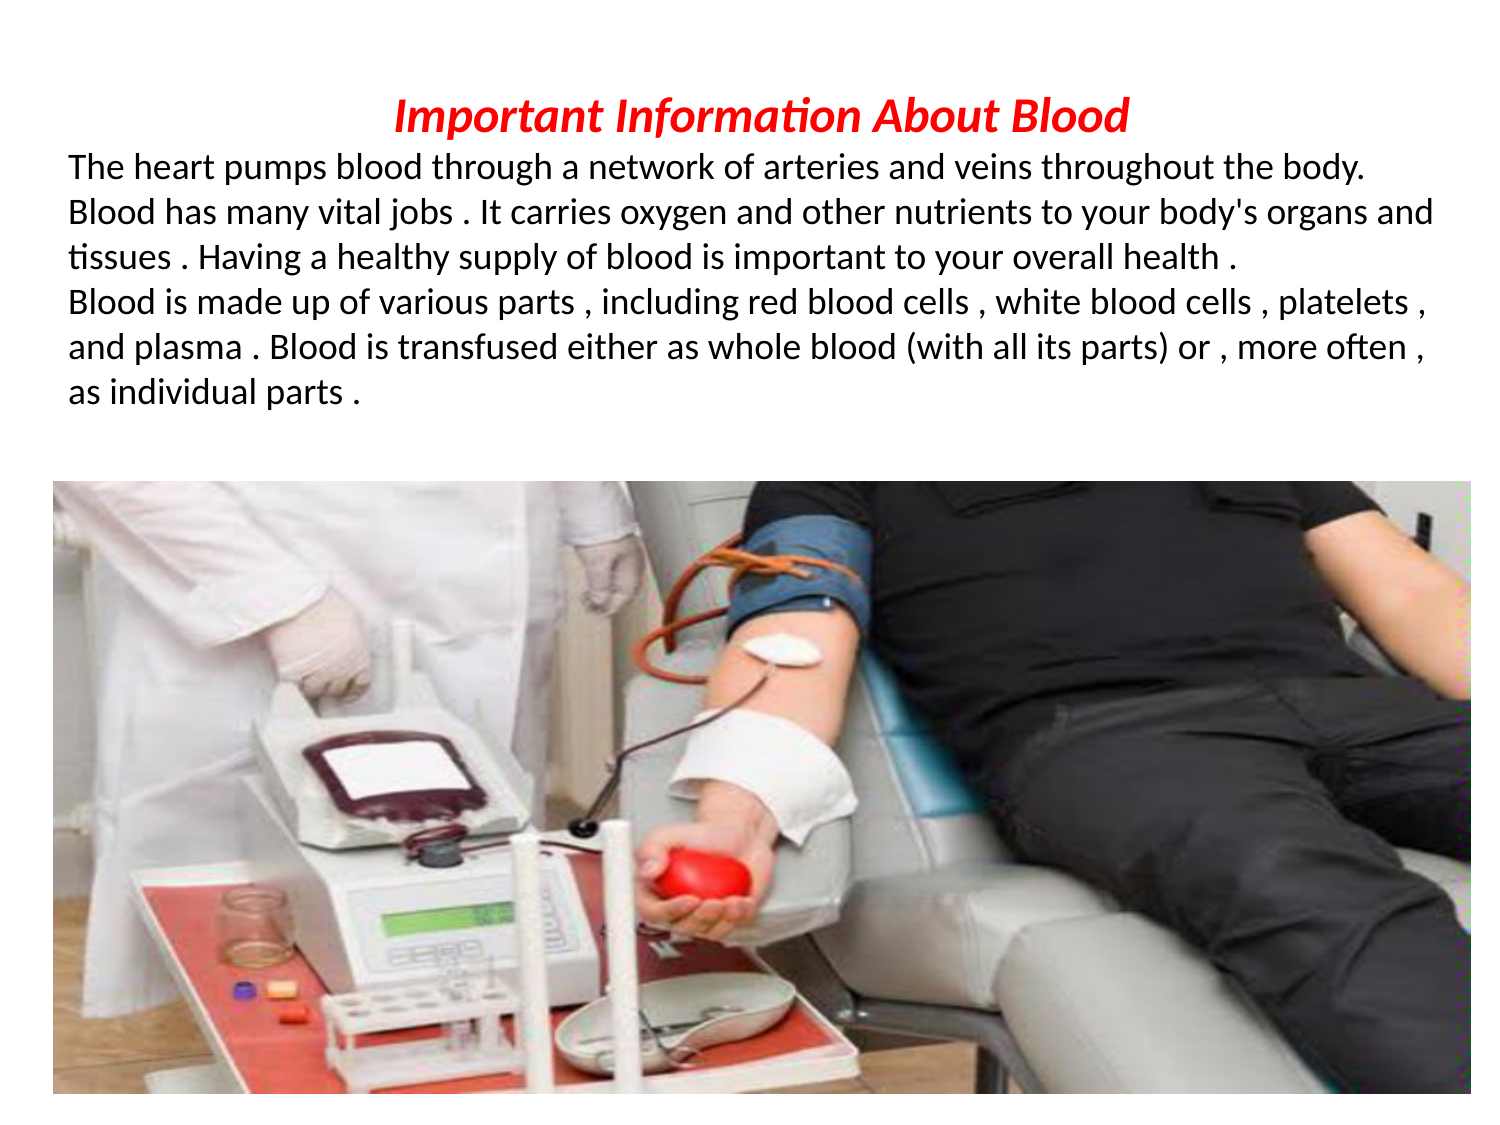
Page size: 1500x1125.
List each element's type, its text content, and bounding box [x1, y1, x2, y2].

picture [52, 481, 1471, 1095]
text_box Important Information About Blood The heart pumps blood through a network of arteries and veins throughout the body. Blood has many vital jobs . It carries oxygen and other nutrients to your body's organs and tissues . Having a healthy supply of blood is important to your overall health . Blood is made up of various parts , including red blood cells , white blood cells , platelets , and plasma . Blood is transfused either as whole blood (with all its parts) or , more often , as individual parts . [53, 74, 1471, 480]
